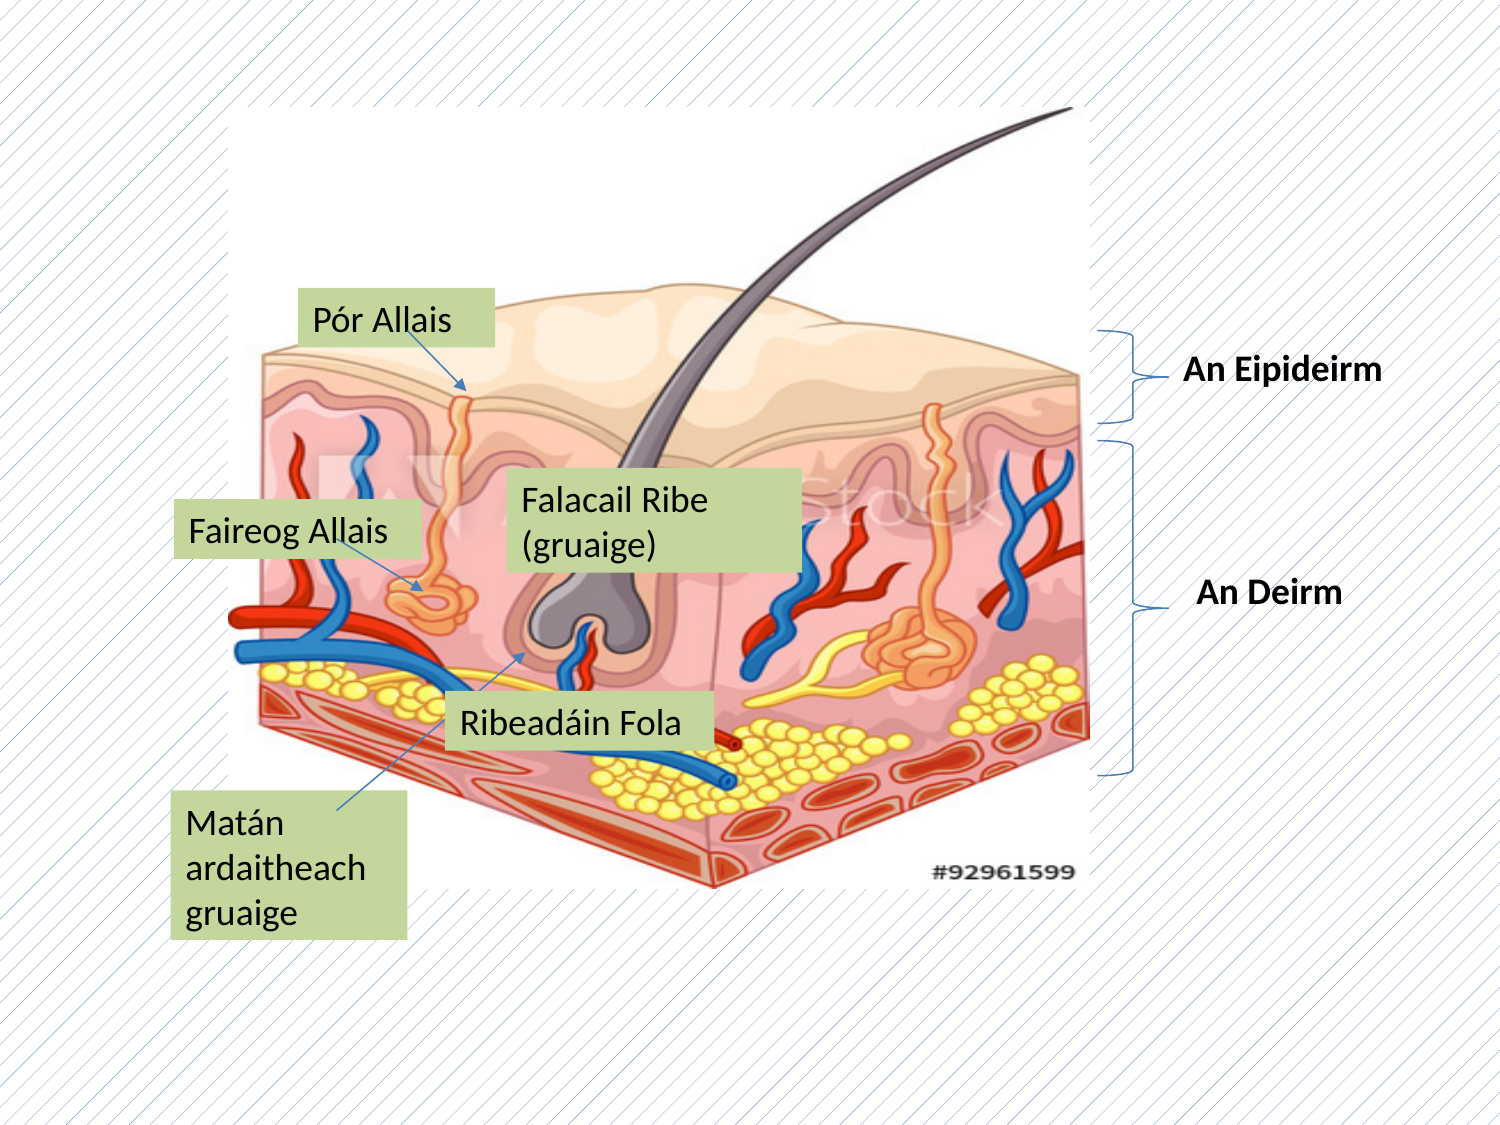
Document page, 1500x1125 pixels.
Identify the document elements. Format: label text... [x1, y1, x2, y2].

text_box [336, 651, 526, 811]
text_box Faireog Allais [173, 499, 222, 559]
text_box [407, 330, 467, 392]
text_box An Eipideirm [1168, 336, 1424, 397]
picture [228, 107, 1091, 890]
text_box An Deirm [1181, 559, 1390, 620]
text_box Matán ardaitheach gruaige [170, 790, 408, 940]
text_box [336, 538, 424, 592]
text_box [1097, 439, 1170, 777]
text_box [1097, 329, 1168, 425]
